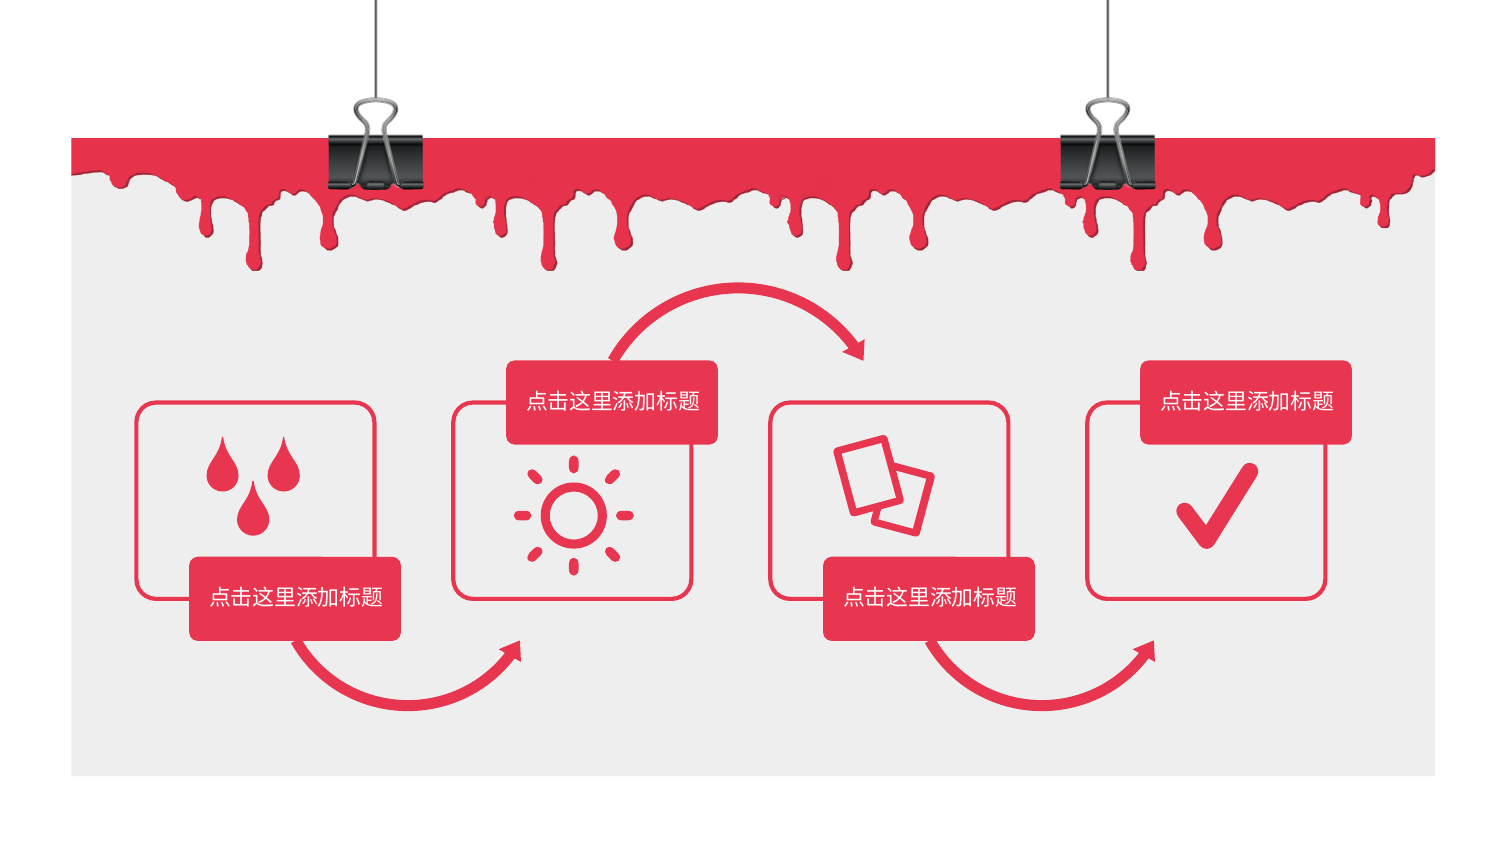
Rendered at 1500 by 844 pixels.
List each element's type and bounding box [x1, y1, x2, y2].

text_box [135, 267, 1353, 734]
text_box [69, 282, 1437, 778]
picture [71, 0, 1436, 277]
